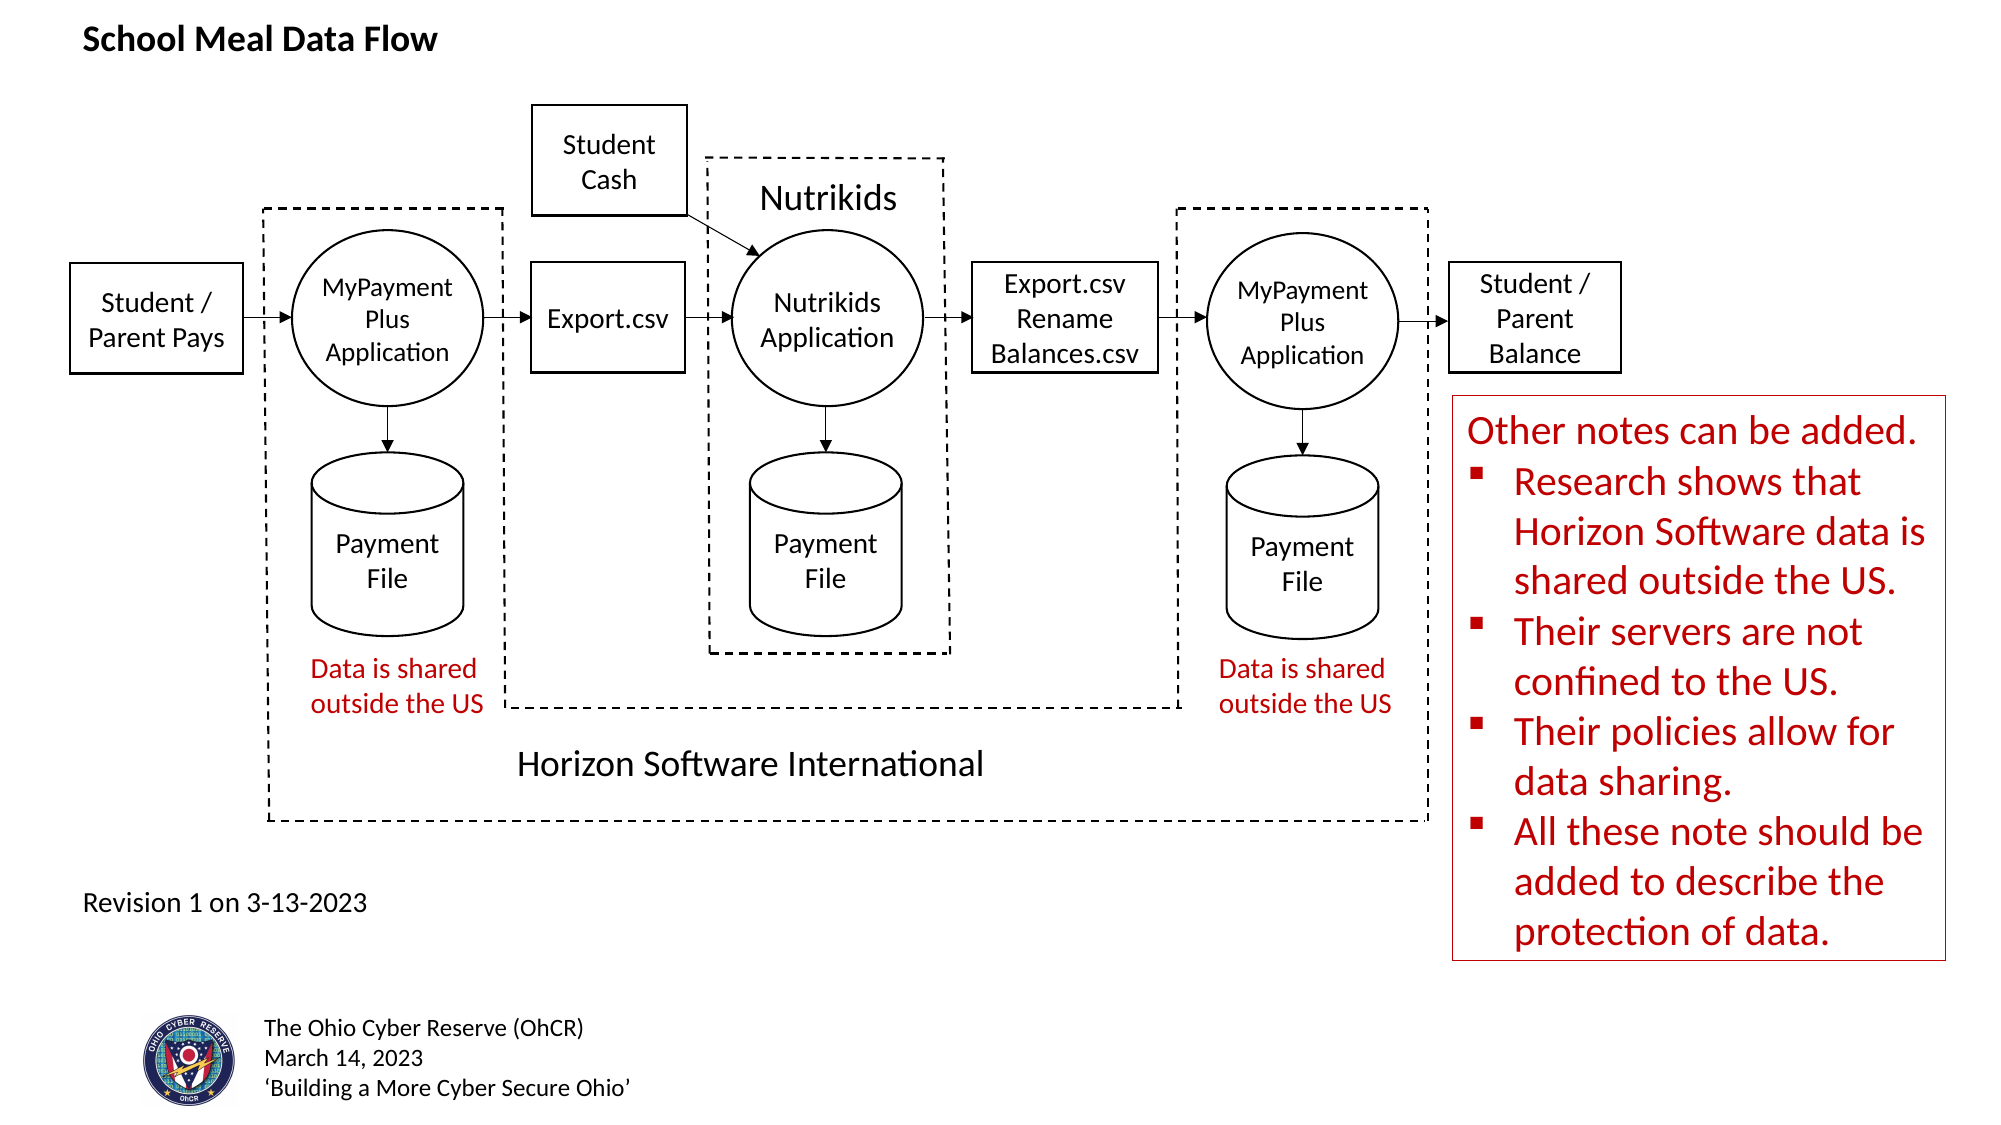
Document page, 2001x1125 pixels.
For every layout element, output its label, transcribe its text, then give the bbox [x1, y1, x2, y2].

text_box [502, 208, 506, 708]
text_box Data is shared outside the US [295, 641, 508, 727]
text_box MyPaymentPlus Application [290, 229, 485, 408]
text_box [263, 208, 270, 821]
text_box Payment File [310, 451, 465, 638]
text_box Data is shared outside the US [1204, 641, 1417, 727]
text_box Payment File [748, 451, 903, 638]
text_box Export.csv [530, 261, 686, 374]
text_box Student / Parent Balance [1448, 261, 1622, 374]
text_box The Ohio Cyber Reserve (OhCR) March 14, 2023 ‘Building a More Cyber Secure Ohio’ [249, 1004, 647, 1109]
text_box Horizon Software International [502, 731, 1118, 792]
text_box Nutrikids Application [730, 229, 925, 408]
text_box Export.csv Rename Balances.csv [971, 261, 1159, 374]
text_box Other notes can be added. Research shows that Horizon Software data is shared outside the US. Their servers are not confined to the US. Their policies allow for data sharing. All these note should be added to describe the protection of data. [1452, 395, 1946, 961]
text_box School Meal Data Flow [68, 6, 706, 67]
text_box Student Cash [531, 104, 688, 217]
text_box Nutrikids [744, 165, 913, 226]
text_box Revision 1 on 3-13-2023 [68, 876, 388, 926]
text_box Payment File [1225, 454, 1380, 641]
text_box Student / Parent Pays [69, 262, 244, 375]
picture [140, 1013, 238, 1108]
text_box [942, 318, 951, 655]
text_box MyPaymentPlus Application [1205, 232, 1400, 411]
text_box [687, 214, 760, 256]
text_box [942, 157, 951, 317]
